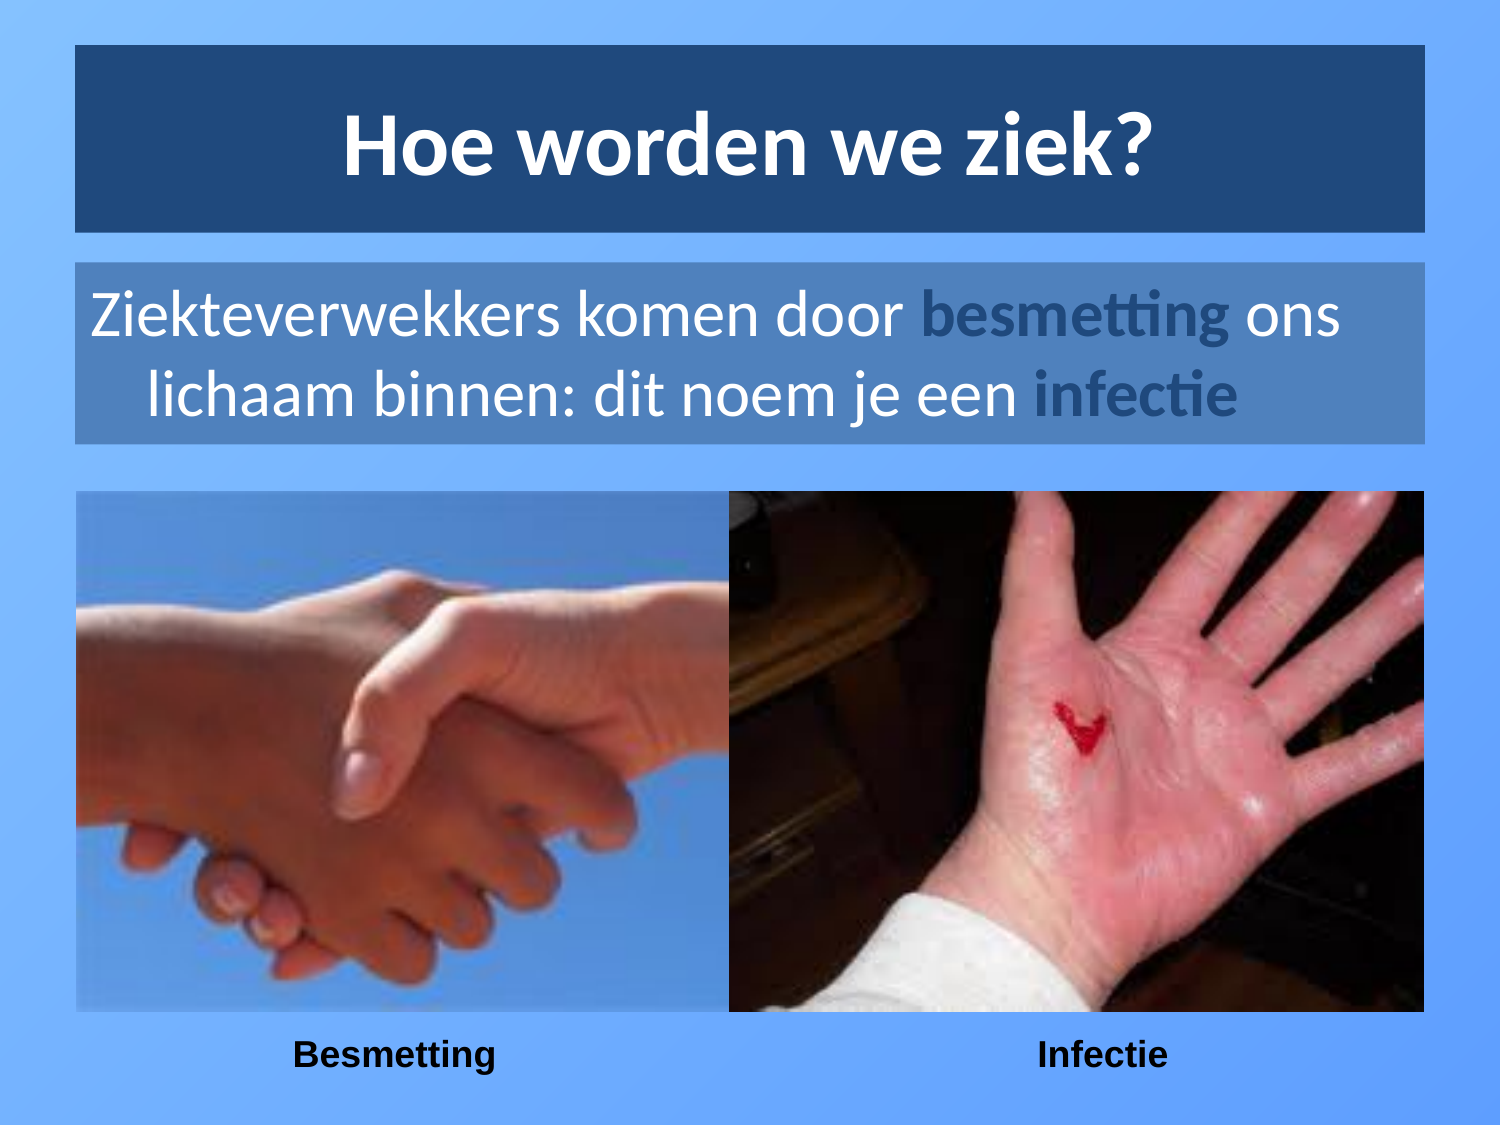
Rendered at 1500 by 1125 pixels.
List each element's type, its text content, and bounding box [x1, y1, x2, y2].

picture [76, 491, 1424, 1012]
list Ziekteverwekkers komen door besmetting ons lichaam binnen: dit noem je een infectie [74, 262, 1426, 445]
text_box Besmetting [277, 1023, 512, 1083]
text_box Infectie [1022, 1023, 1184, 1083]
title Hoe worden we ziek? [74, 44, 1426, 233]
